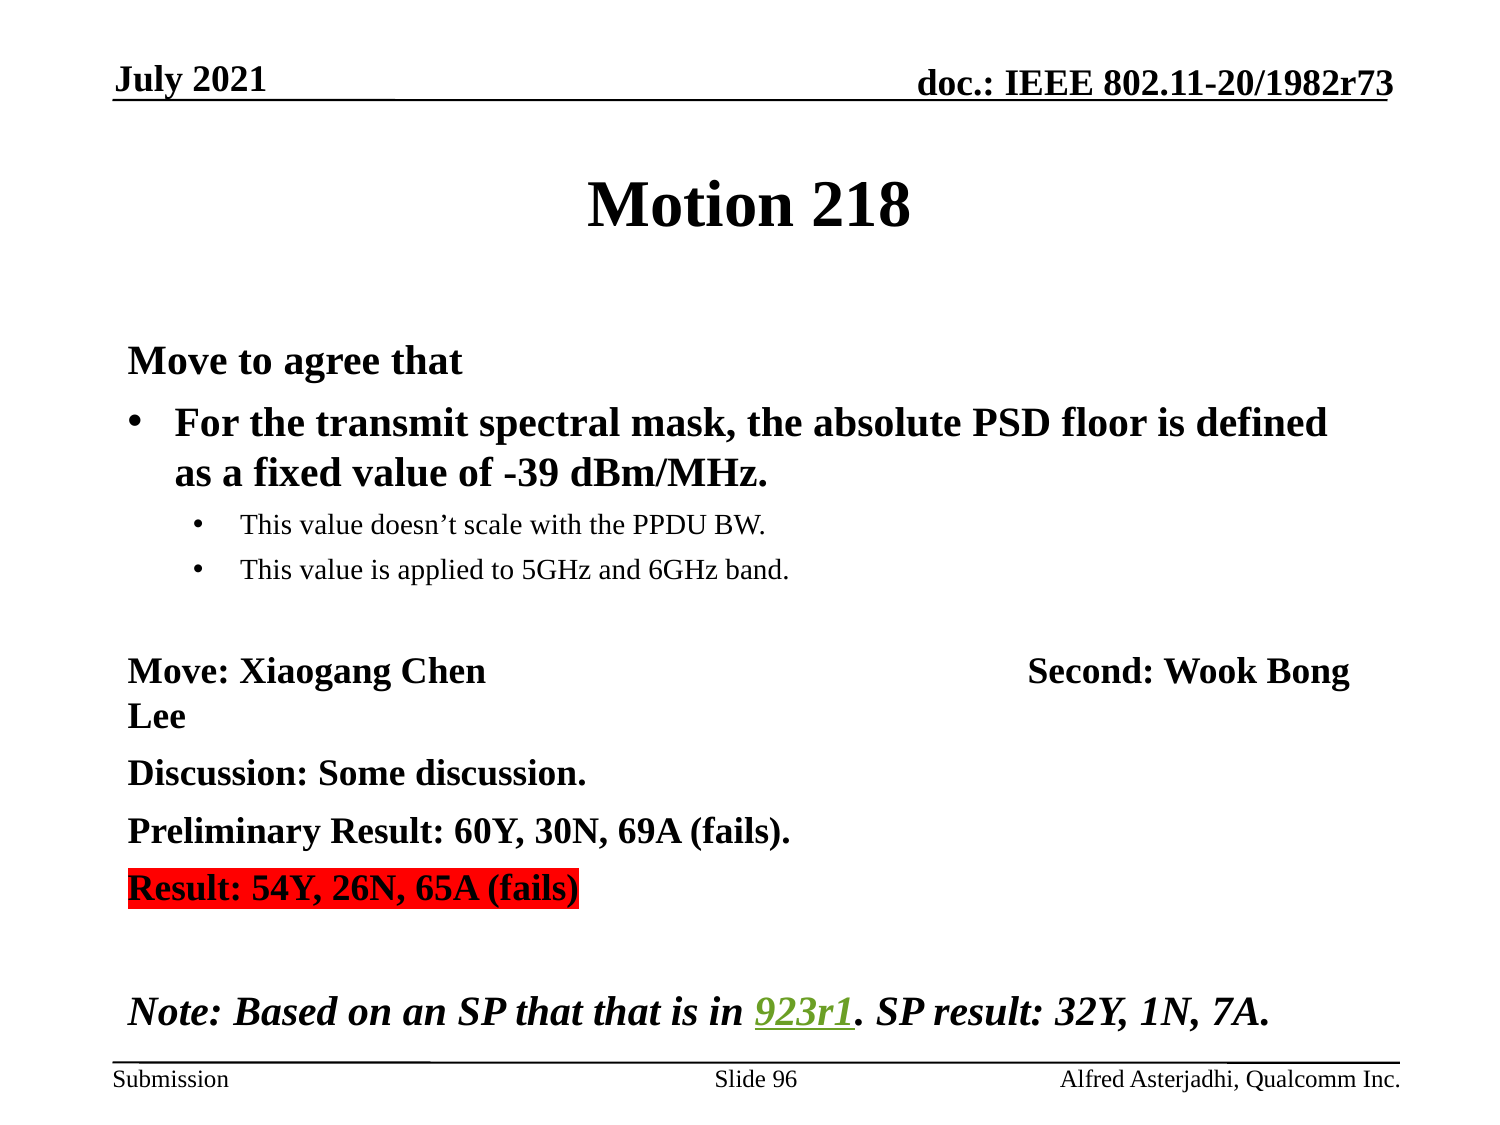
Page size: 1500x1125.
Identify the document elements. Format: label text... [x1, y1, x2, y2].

footer Alfred Asterjadhi, Qualcomm Inc. [878, 1061, 1402, 1093]
title Motion 218 [112, 112, 1388, 288]
list Move to agree that For the transmit spectral mask, the absolute PSD floor is defined as a fixed value of -39 dBm/MHz. This value doesn’t scale with the PPDU BW. This value is applied to 5GHz and 6GHz band. Move: Xiaogang Chen Second: Wook Bong Lee Discussion: Some discussion. Preliminary Result: 60Y, 30N, 69A (fails). Result: 54Y, 26N, 65A (fails) Note: Based on an SP that that is in 923r1. SP result: 32Y, 1N, 7A. [112, 324, 1388, 1063]
slide_number Slide 96 [712, 1061, 800, 1123]
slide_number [114, 54, 423, 100]
